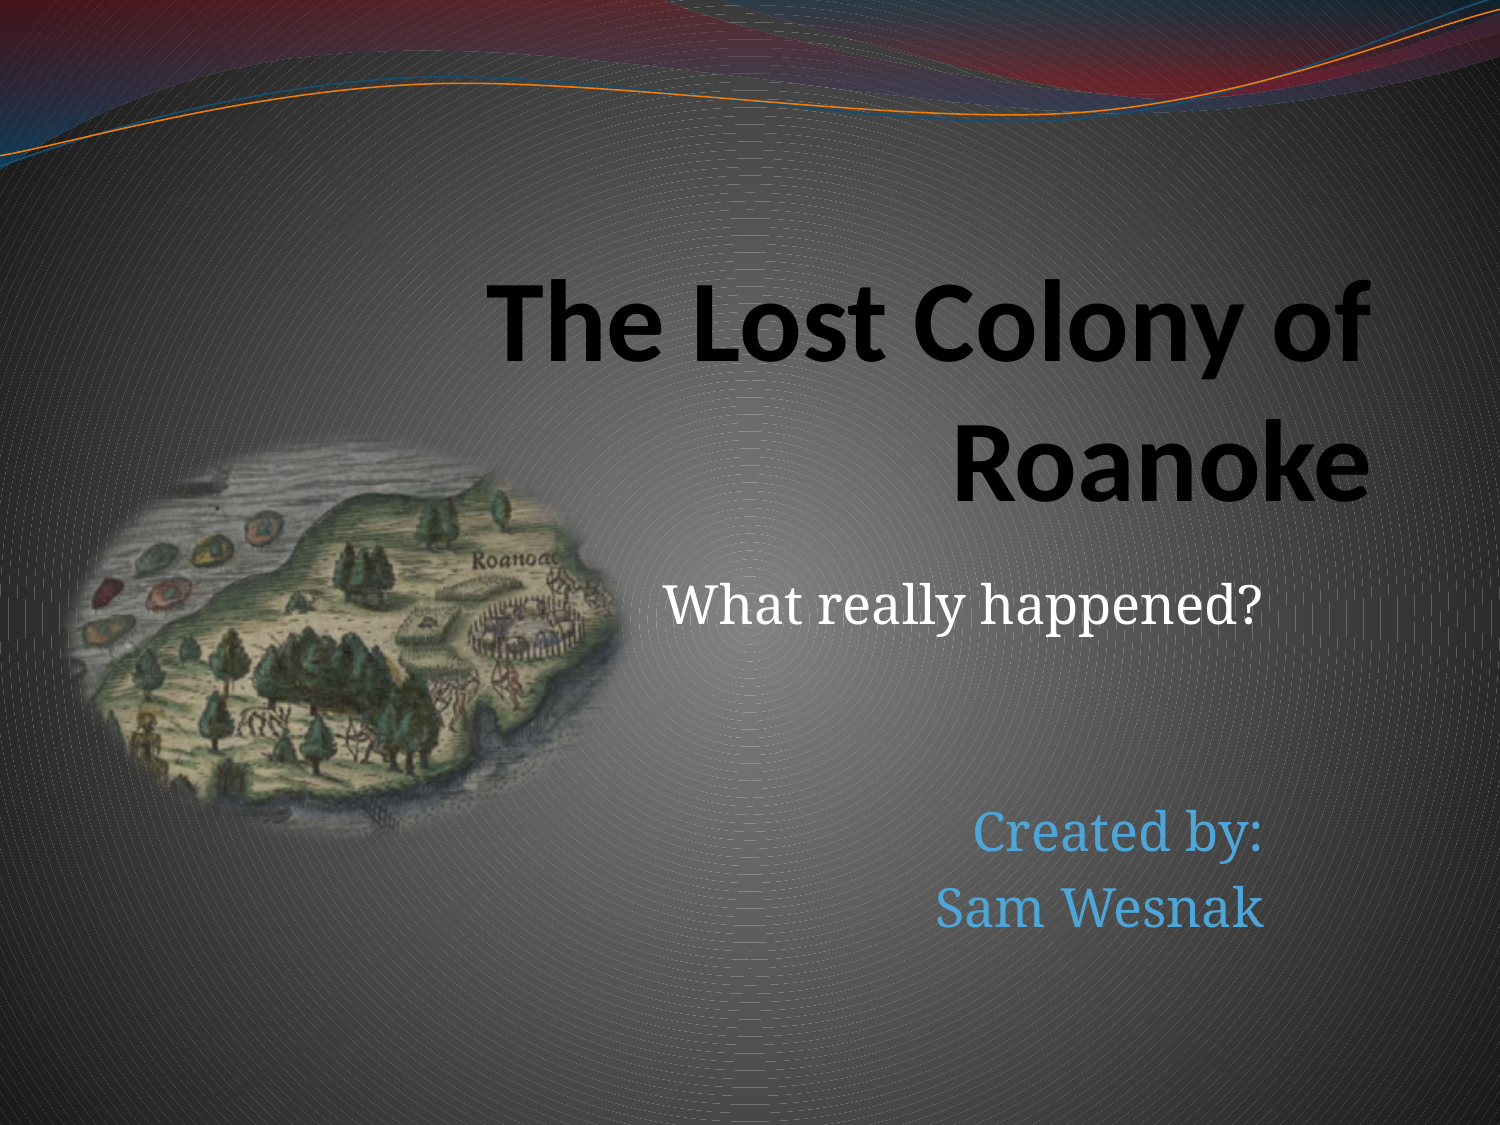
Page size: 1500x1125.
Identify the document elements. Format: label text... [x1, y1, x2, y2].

picture [49, 424, 642, 851]
subtitle What really happened? Created by: Sam Wesnak [225, 562, 1275, 963]
title The Lost Colony of Roanoke [87, 224, 1376, 525]
